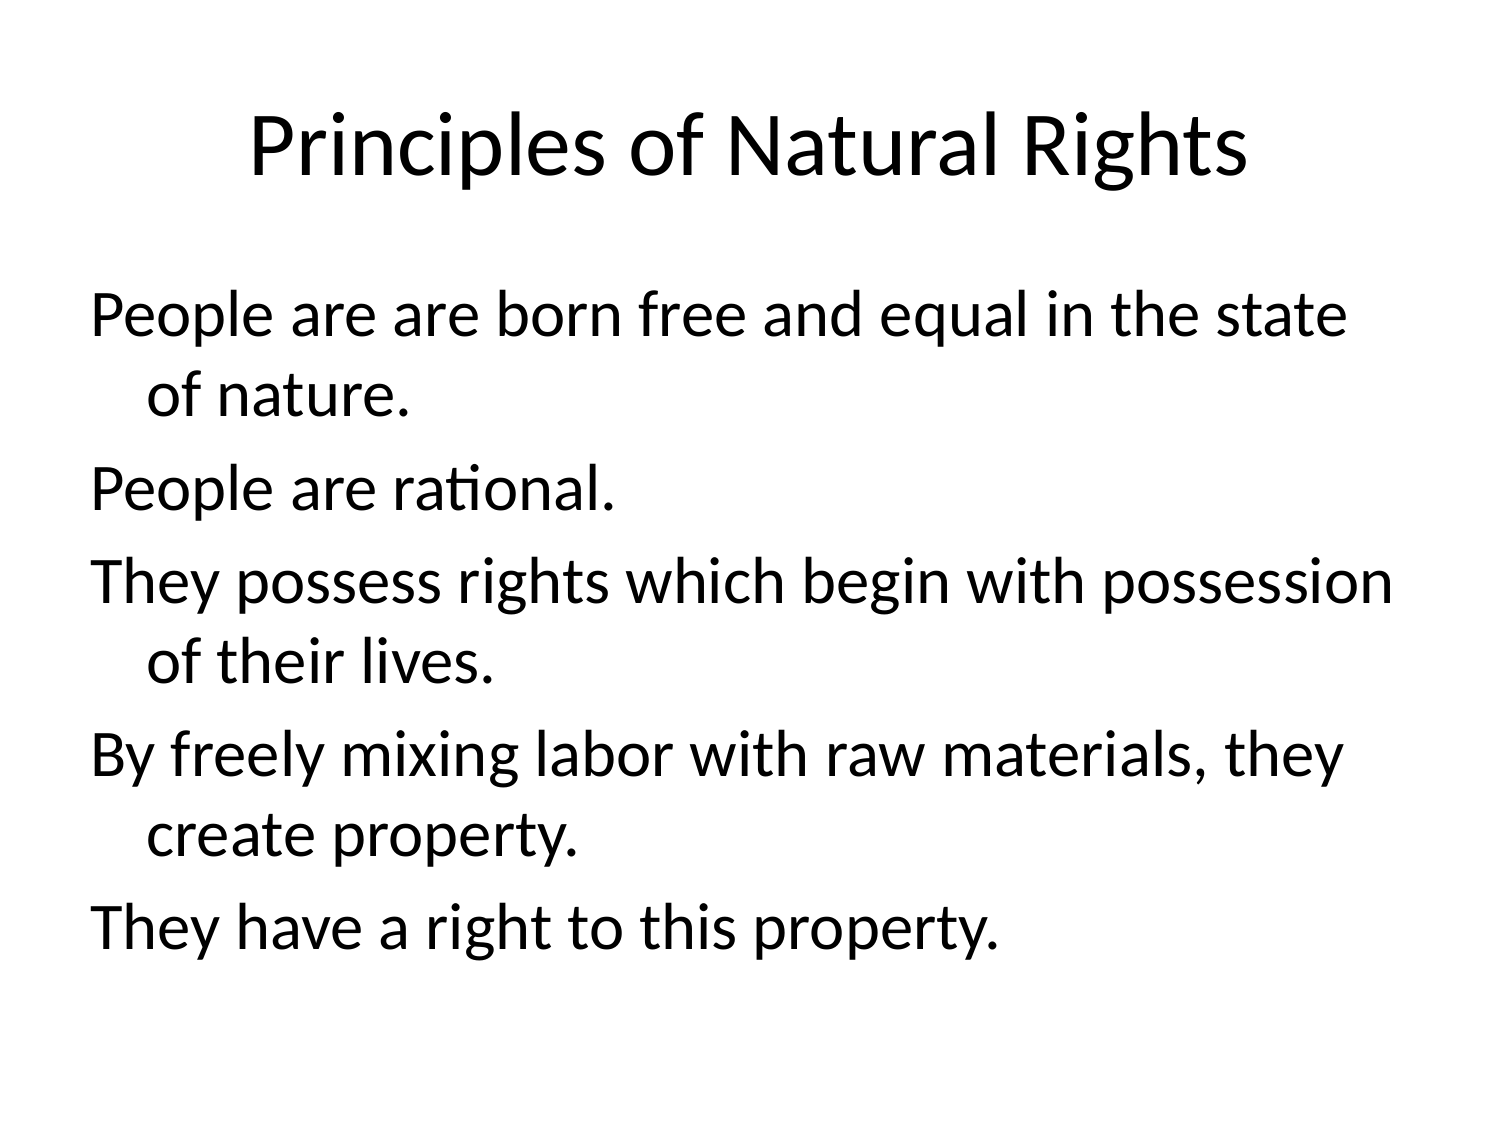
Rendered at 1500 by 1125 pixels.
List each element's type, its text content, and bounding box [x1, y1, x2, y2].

list People are are born free and equal in the state of nature. People are rational. They possess rights which begin with possession of their lives. By freely mixing labor with raw materials, they create property. They have a right to this property. [74, 262, 1426, 1006]
title Principles of Natural Rights [74, 44, 1426, 233]
